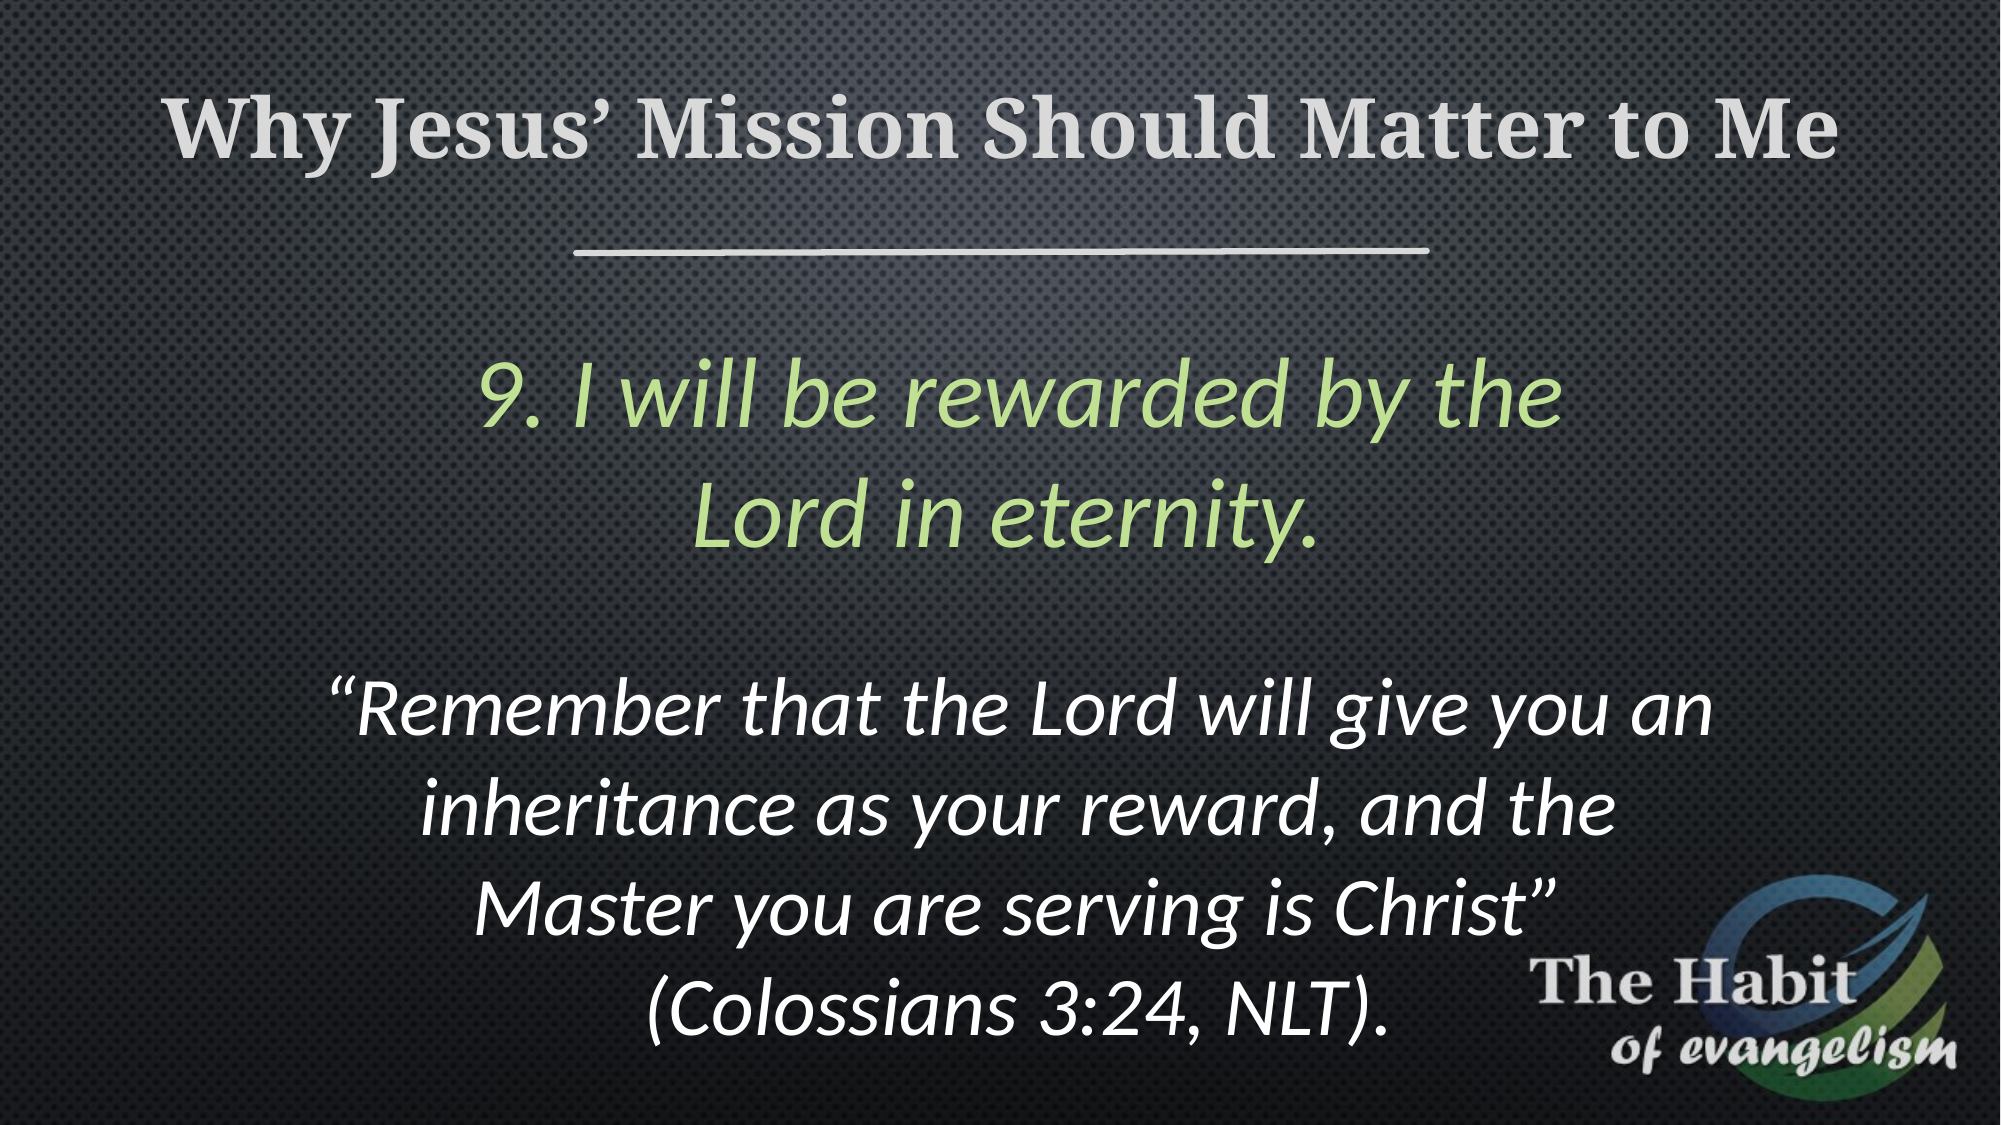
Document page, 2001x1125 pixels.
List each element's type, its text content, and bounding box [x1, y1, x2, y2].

picture [0, 0, 2001, 1125]
text_box “Remember that the Lord will give you an inheritance as your reward, and the Master you are serving is Christ” (Colossians 3:24, NLT). [299, 645, 1739, 1060]
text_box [575, 250, 1427, 254]
text_box 9. I will be rewarded by the Lord in eternity. [370, 320, 1668, 575]
text_box Why Jesus’ Mission Should Matter to Me [23, 67, 1980, 183]
